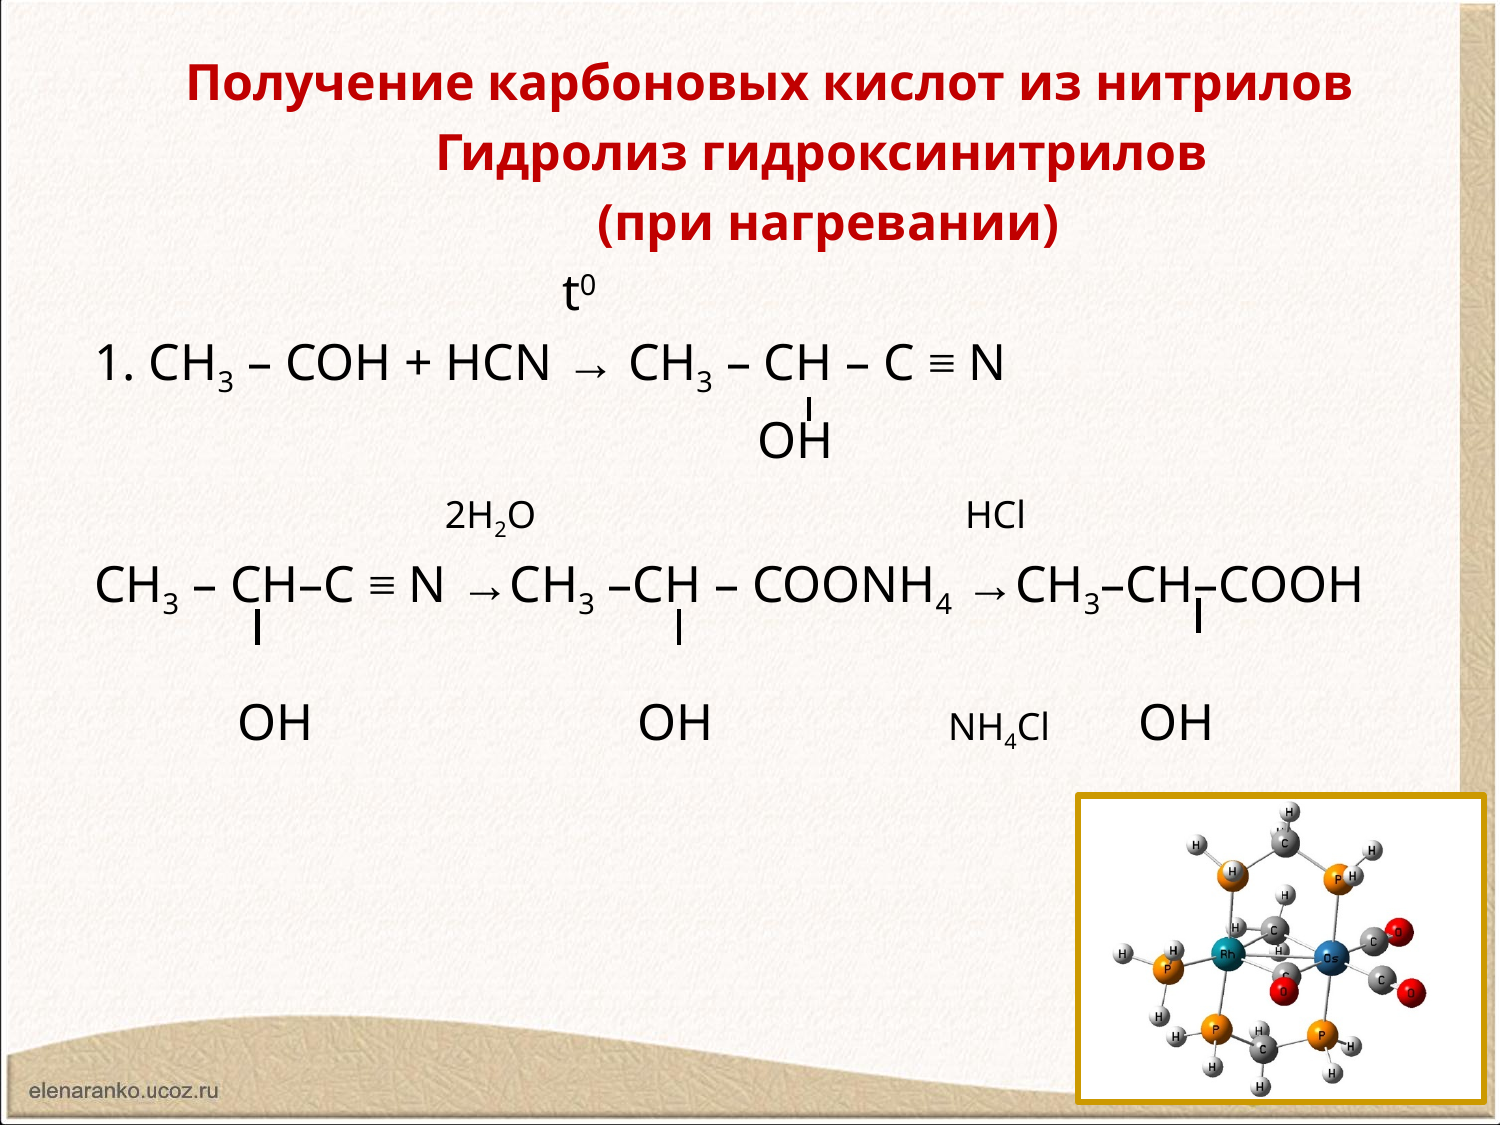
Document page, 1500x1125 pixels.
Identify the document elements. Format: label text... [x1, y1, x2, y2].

picture [1080, 798, 1481, 1099]
list Получение карбоновых кислот из нитрилов Гидролиз гидроксинитрилов (при нагревании) t0 1. CH3 – COH + НСN → CH3 – CH – C ≡ N OH 2H2O HCl CH3 – CH–C ≡ N →CH3 –CH – COONH4 →CH3–CH–COOH OH OH NH4Cl OH [53, 42, 1500, 994]
picture [0, 0, 1500, 1125]
